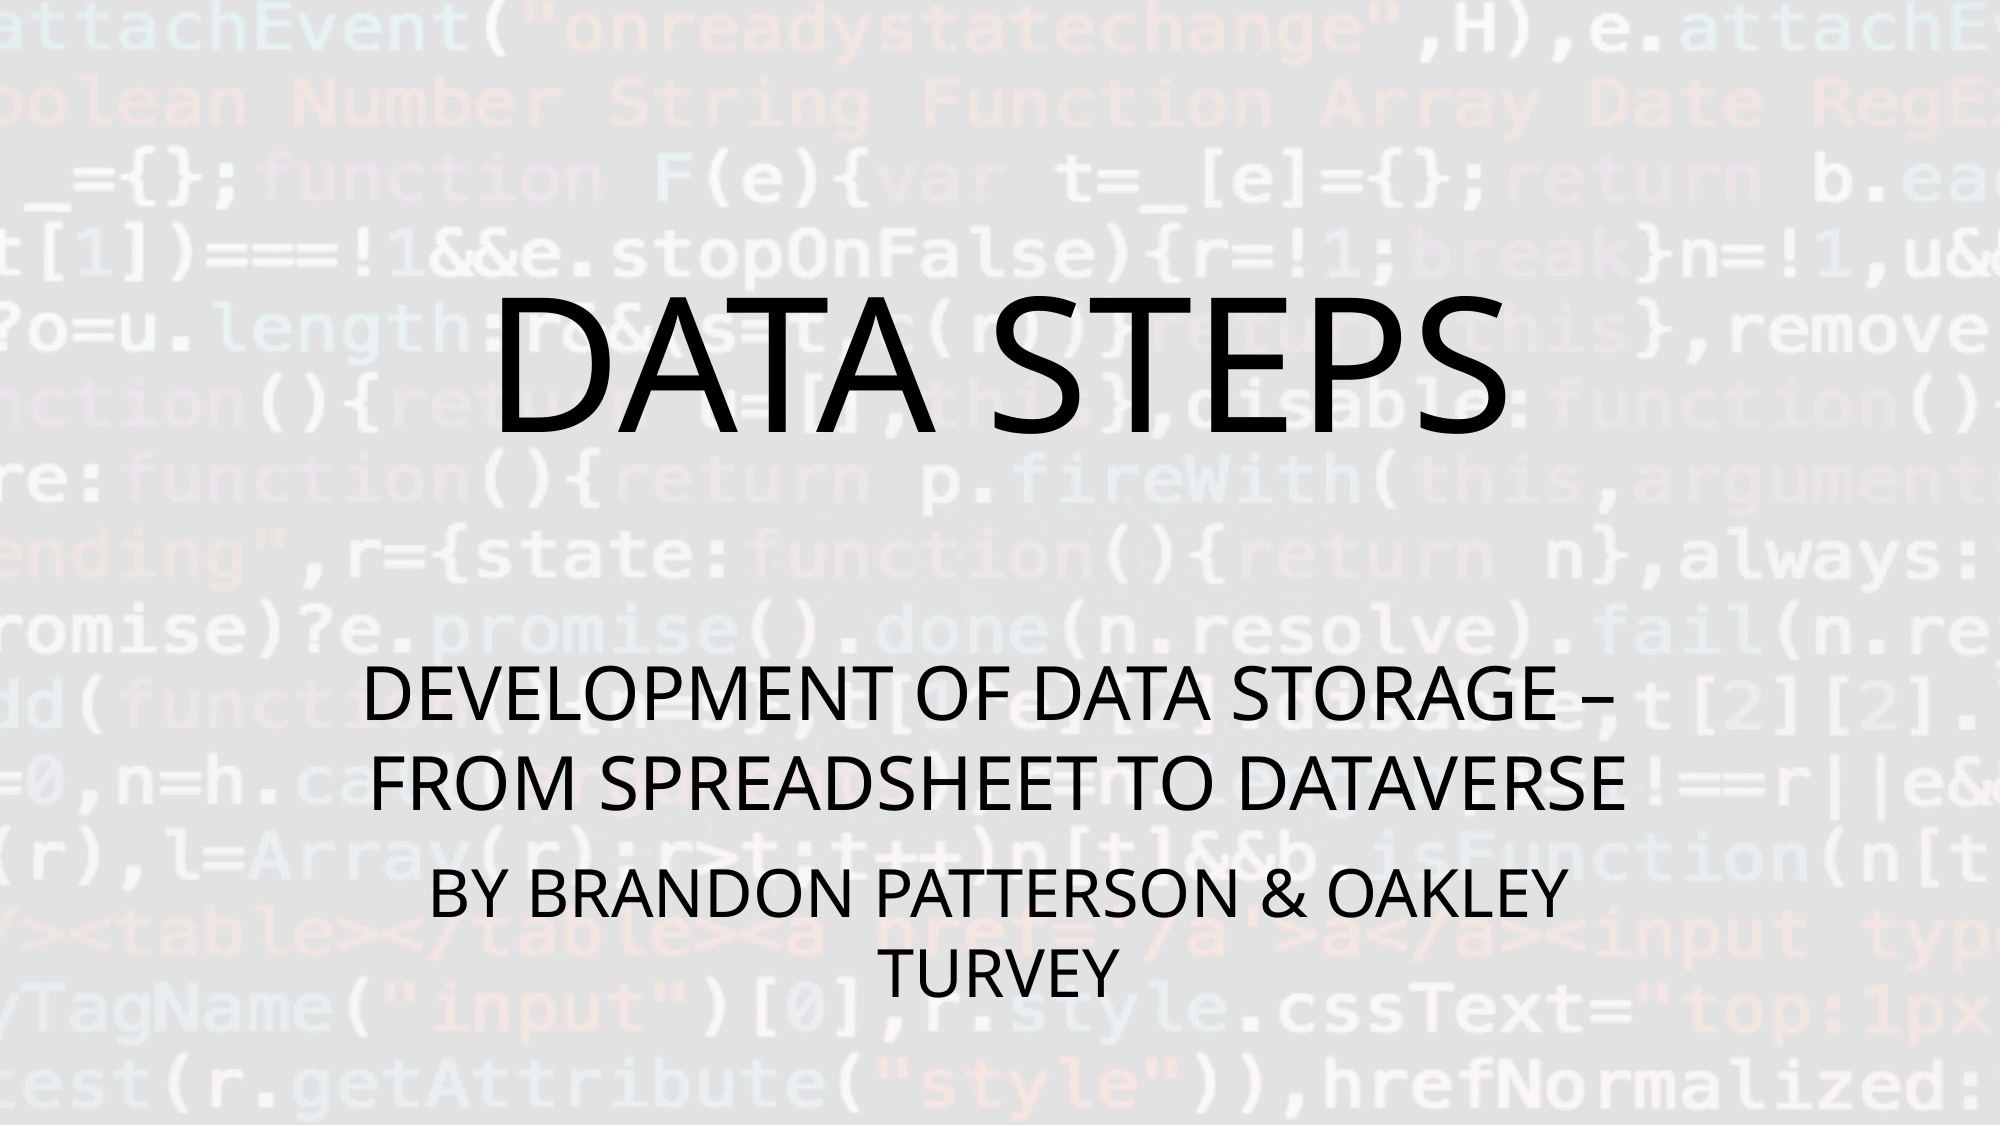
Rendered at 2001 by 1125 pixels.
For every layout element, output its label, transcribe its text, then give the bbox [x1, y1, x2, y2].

subtitle Development of Data Storage – From Spreadsheet to Dataverse By Brandon Patterson & Oakley Turvey [287, 637, 1711, 950]
title Data Steps [249, 235, 1750, 478]
